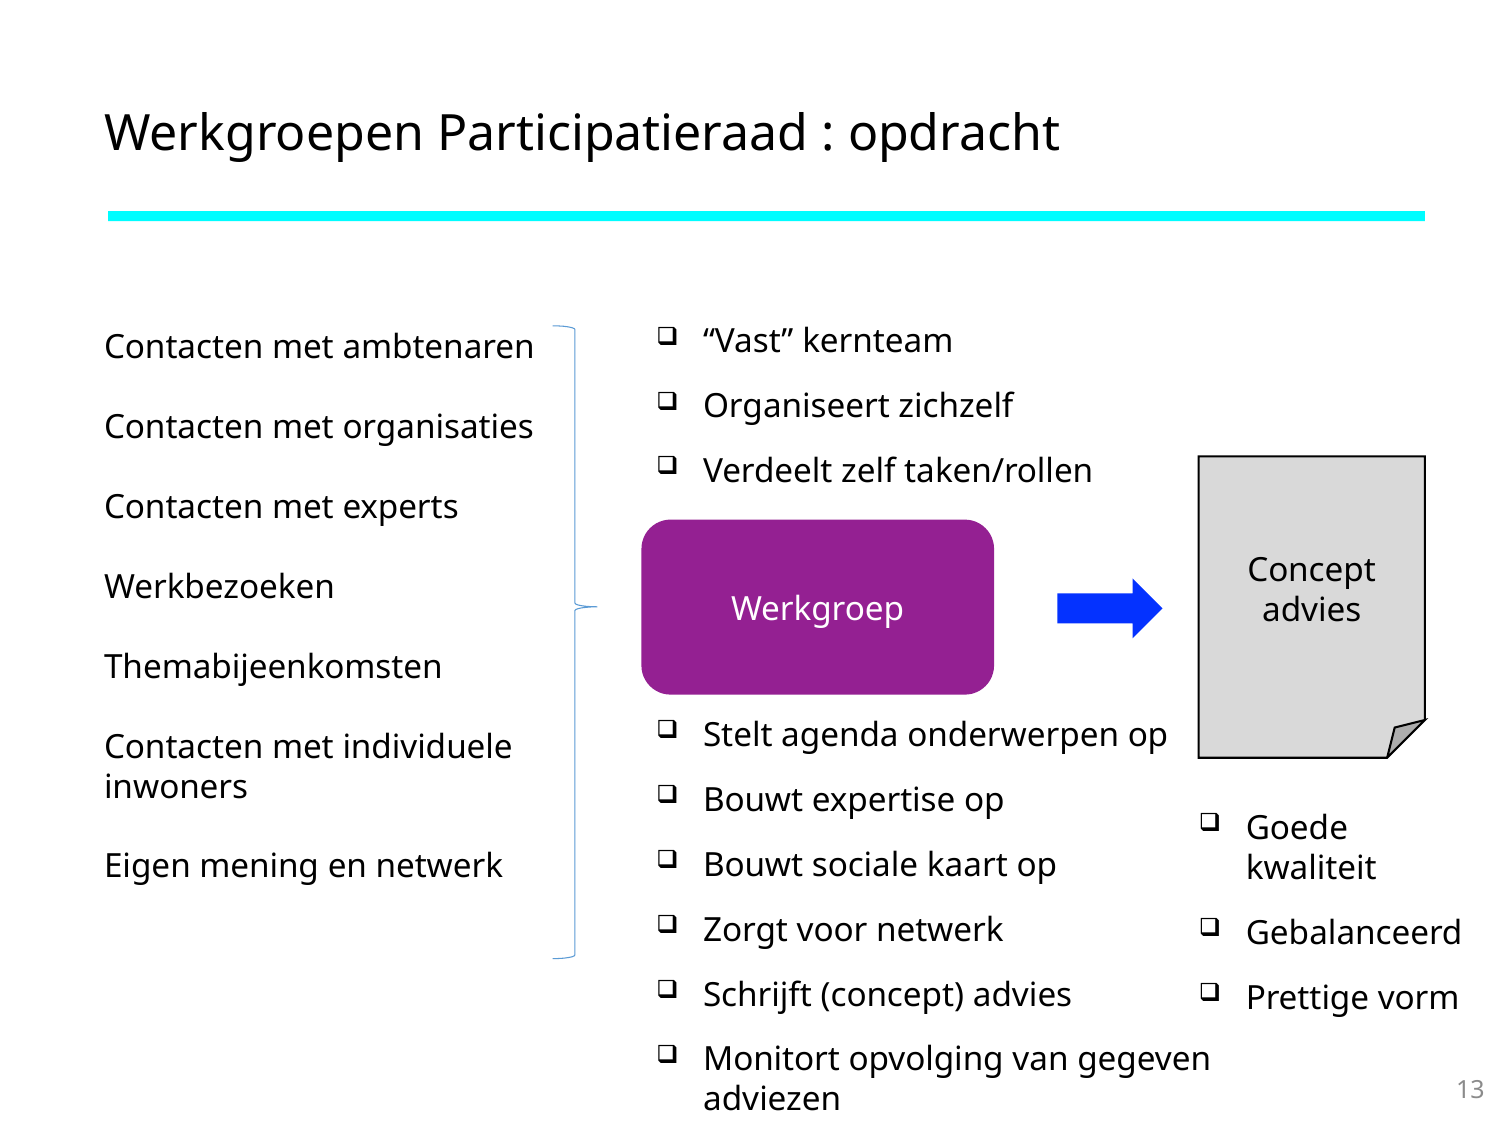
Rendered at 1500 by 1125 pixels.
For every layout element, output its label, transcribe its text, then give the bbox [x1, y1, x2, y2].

text_box Contacten met ambtenaren Contacten met organisaties Contacten met experts Werkbezoeken Themabijeenkomsten Contacten met individuele inwoners Eigen mening en netwerk [89, 318, 574, 892]
title Werkgroepen Participatieraad : opdracht [89, 58, 1425, 210]
text_box [552, 325, 598, 960]
text_box [1056, 575, 1164, 641]
text_box Goede kwaliteit Gebalanceerd Prettige vorm [1184, 798, 1500, 1024]
text_box “Vast” kernteam Organiseert zichzelf Verdeelt zelf taken/rollen [641, 311, 1126, 497]
text_box Concept advies [1197, 455, 1429, 759]
slide_number 13 [1348, 1060, 1500, 1121]
text_box Stelt agenda onderwerpen op Bouwt expertise op Bouwt sociale kaart op Zorgt voor netwerk Schrijft (concept) advies Monitort opvolging van gegeven adviezen [641, 705, 1348, 1125]
text_box Werkgroep [640, 518, 996, 696]
